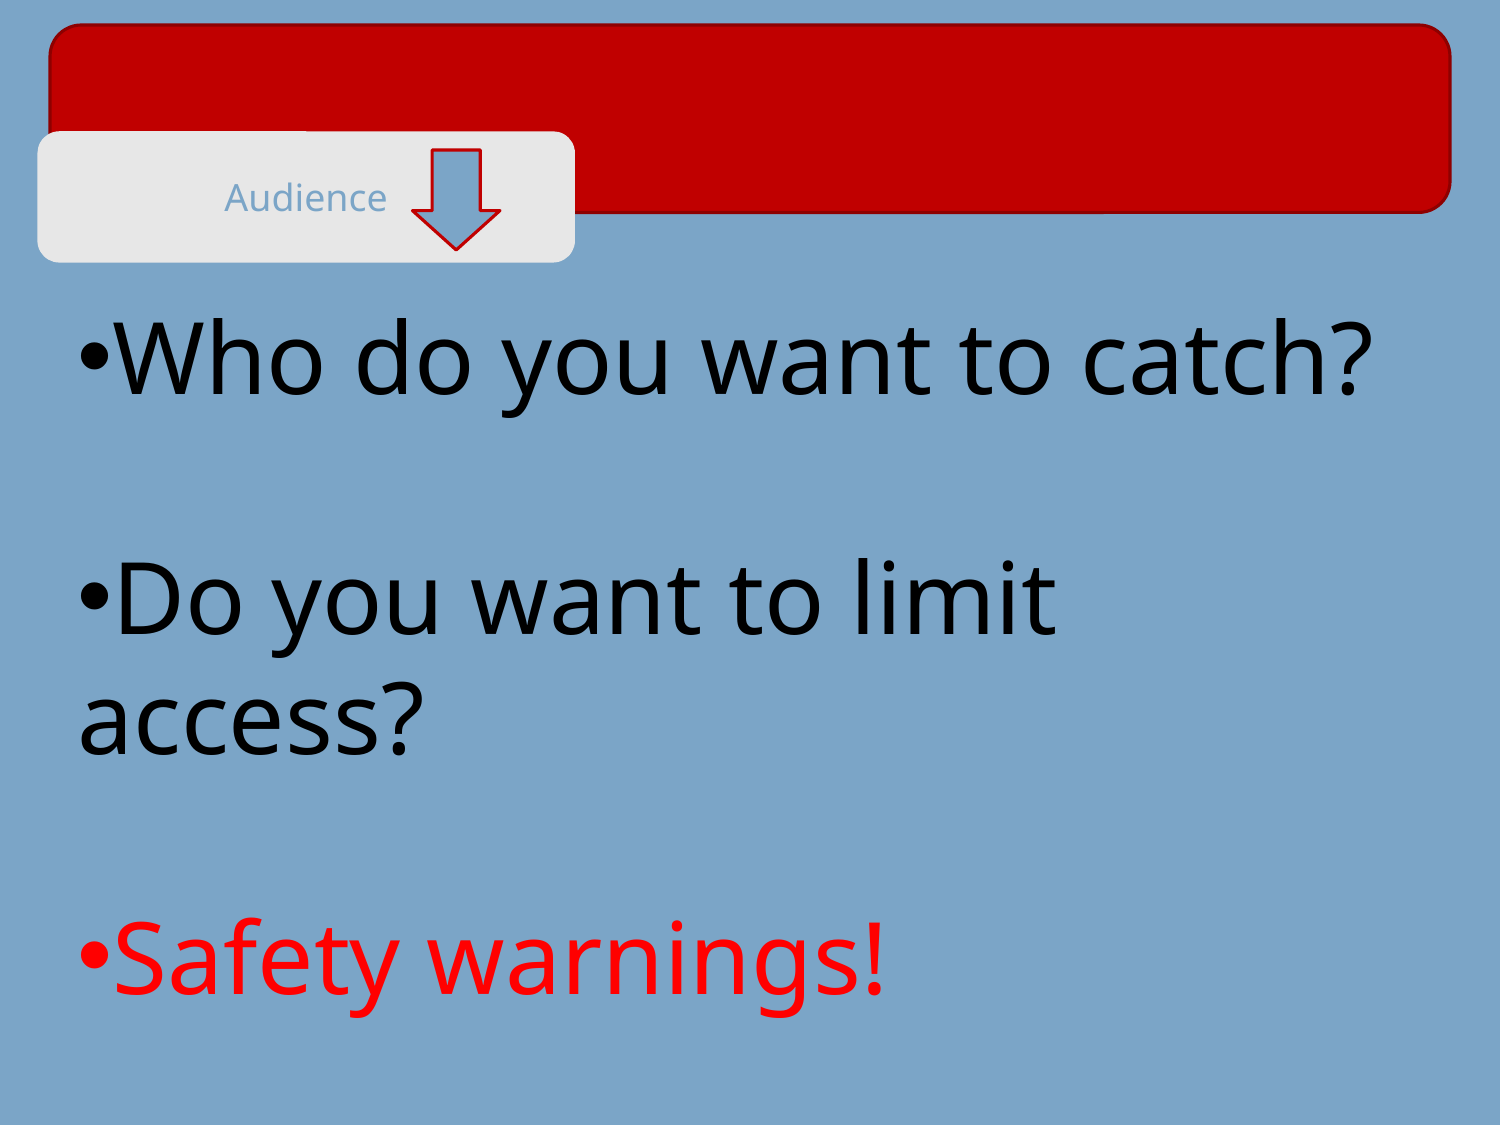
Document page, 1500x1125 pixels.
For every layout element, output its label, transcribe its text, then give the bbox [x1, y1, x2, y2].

text_box [581, 23, 1452, 215]
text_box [412, 149, 501, 251]
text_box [37, 0, 576, 263]
text_box Who do you want to catch? Do you want to limit access? Safety warnings! [62, 287, 1438, 1022]
